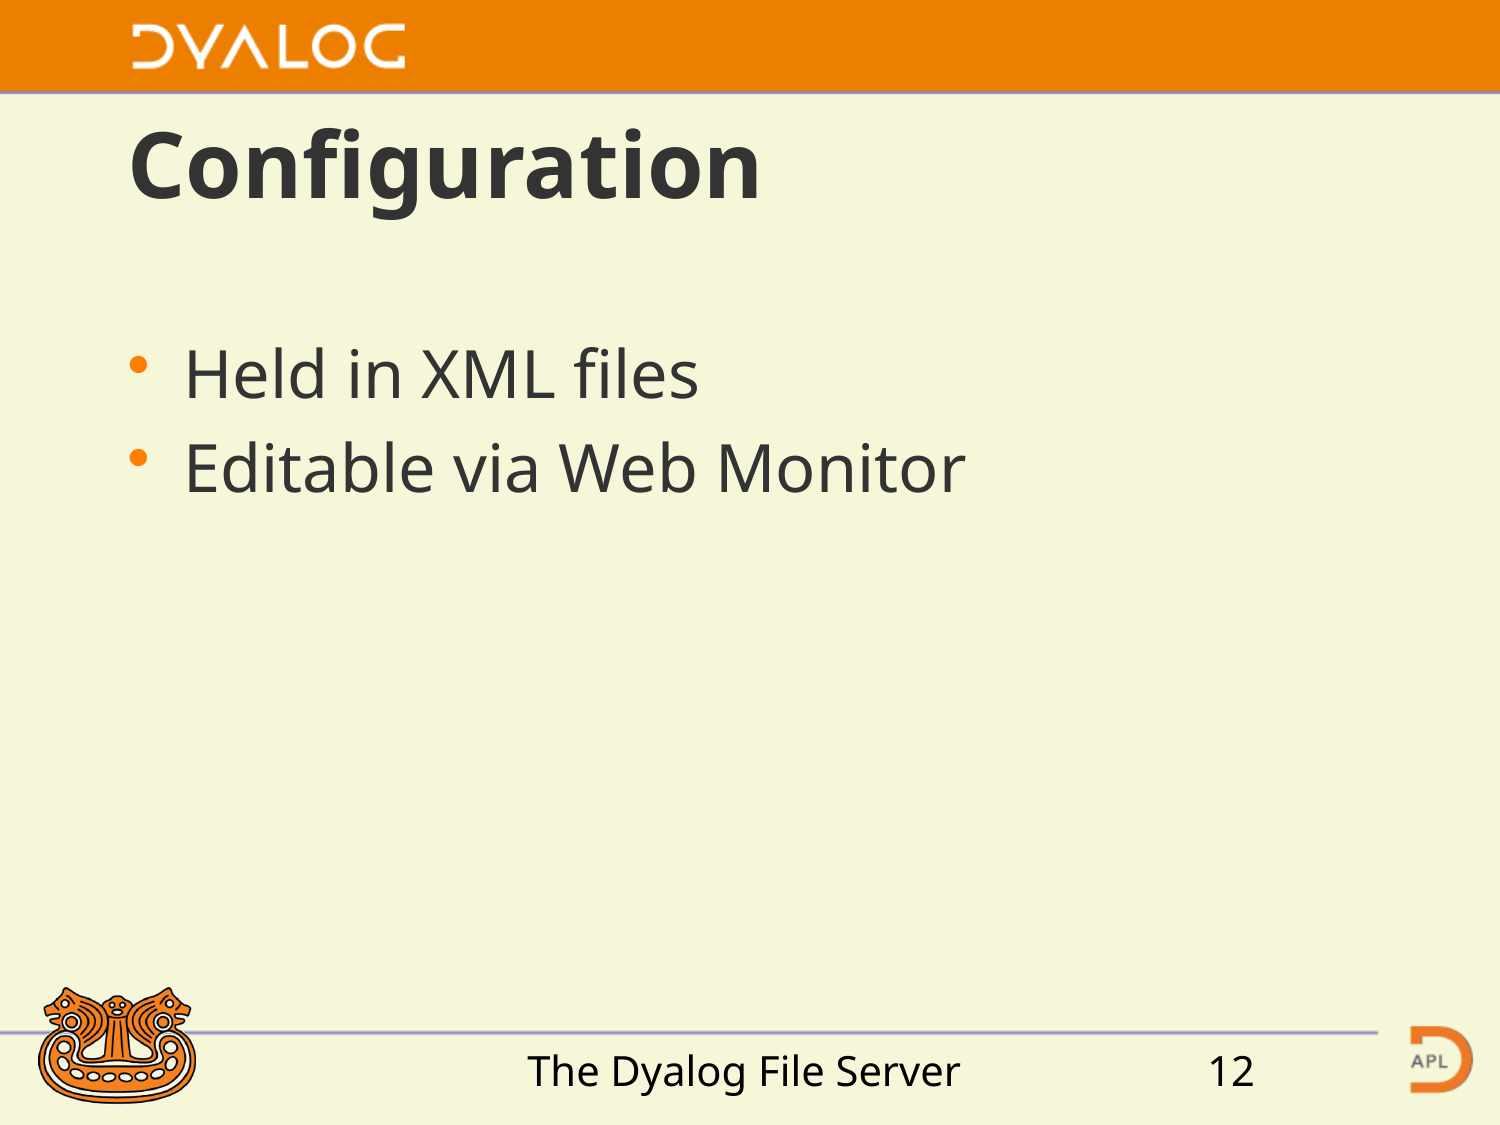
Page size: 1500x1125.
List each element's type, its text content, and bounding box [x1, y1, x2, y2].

list Held in XML files Editable via Web Monitor [112, 324, 1388, 1000]
title Configuration [112, 99, 1388, 288]
footer The Dyalog File Server [512, 1037, 988, 1113]
slide_number 12 [1074, 1037, 1388, 1113]
picture [0, 0, 1500, 1125]
slide_number [112, 1037, 425, 1113]
